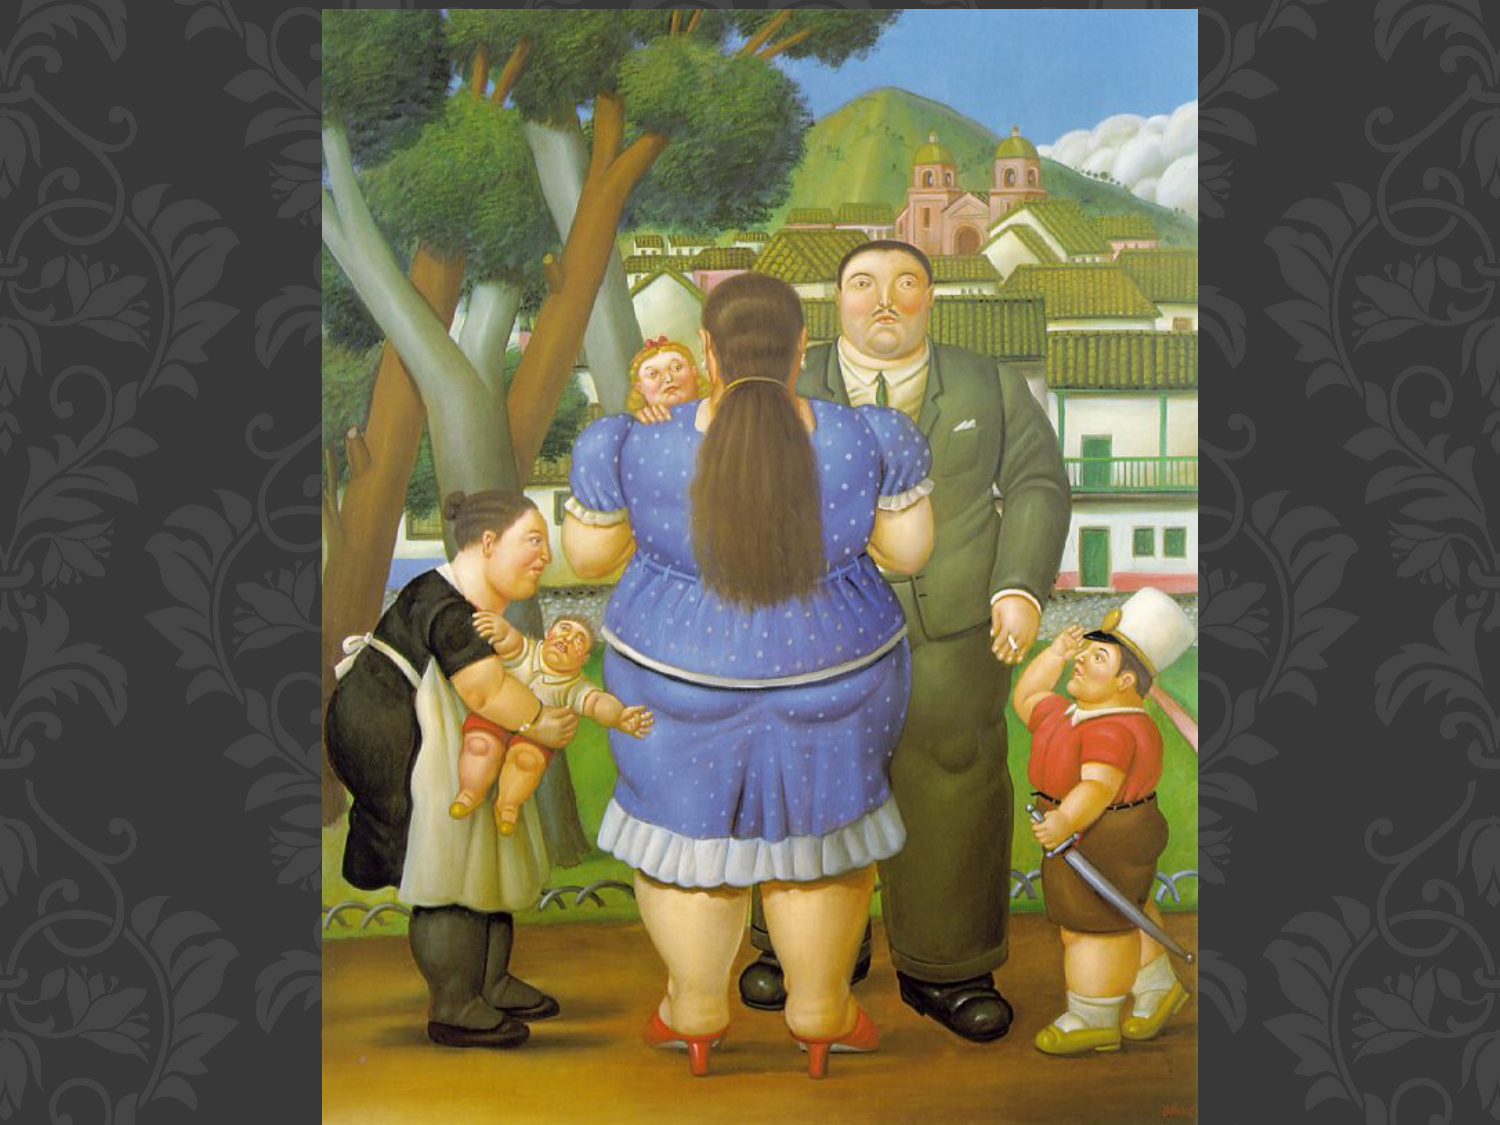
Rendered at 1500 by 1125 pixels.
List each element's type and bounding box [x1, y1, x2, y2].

picture [321, 9, 1198, 1125]
